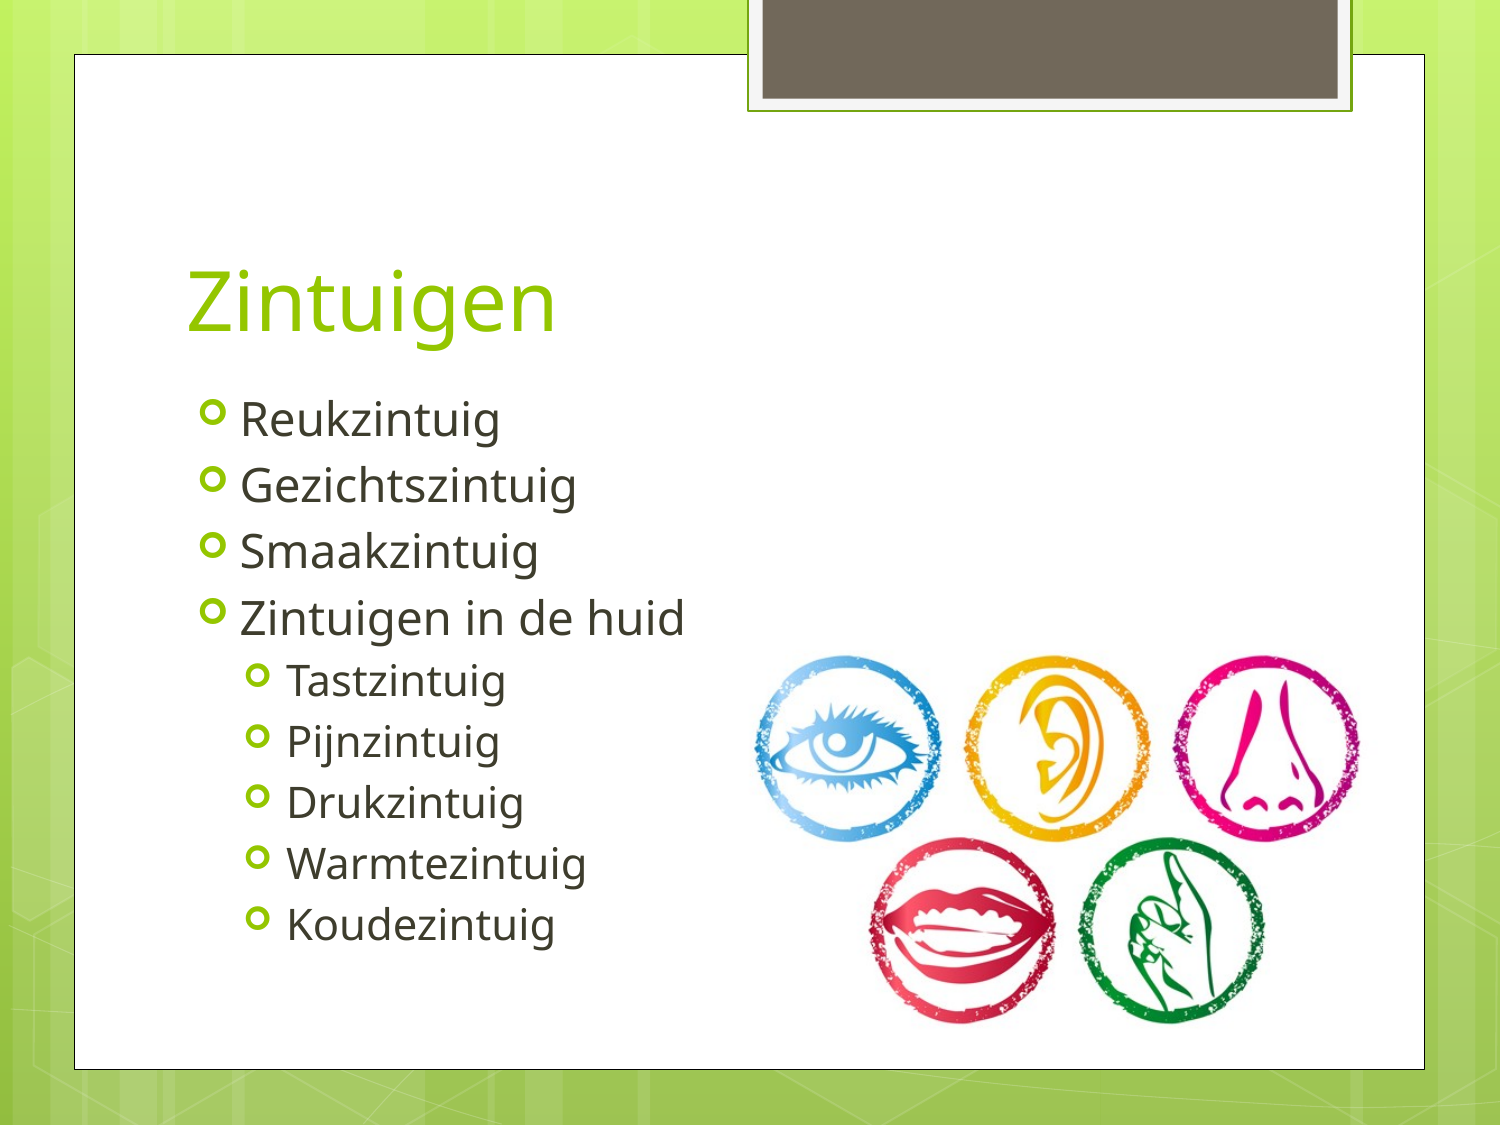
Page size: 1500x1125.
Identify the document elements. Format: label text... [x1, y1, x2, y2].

list Reukzintuig Gezichtszintuig Smaakzintuig Zintuigen in de huid Tastzintuig Pijnzintuig Drukzintuig Warmtezintuig Koudezintuig [171, 381, 1283, 957]
title Zintuigen [171, 168, 1324, 357]
picture [714, 633, 1420, 1037]
